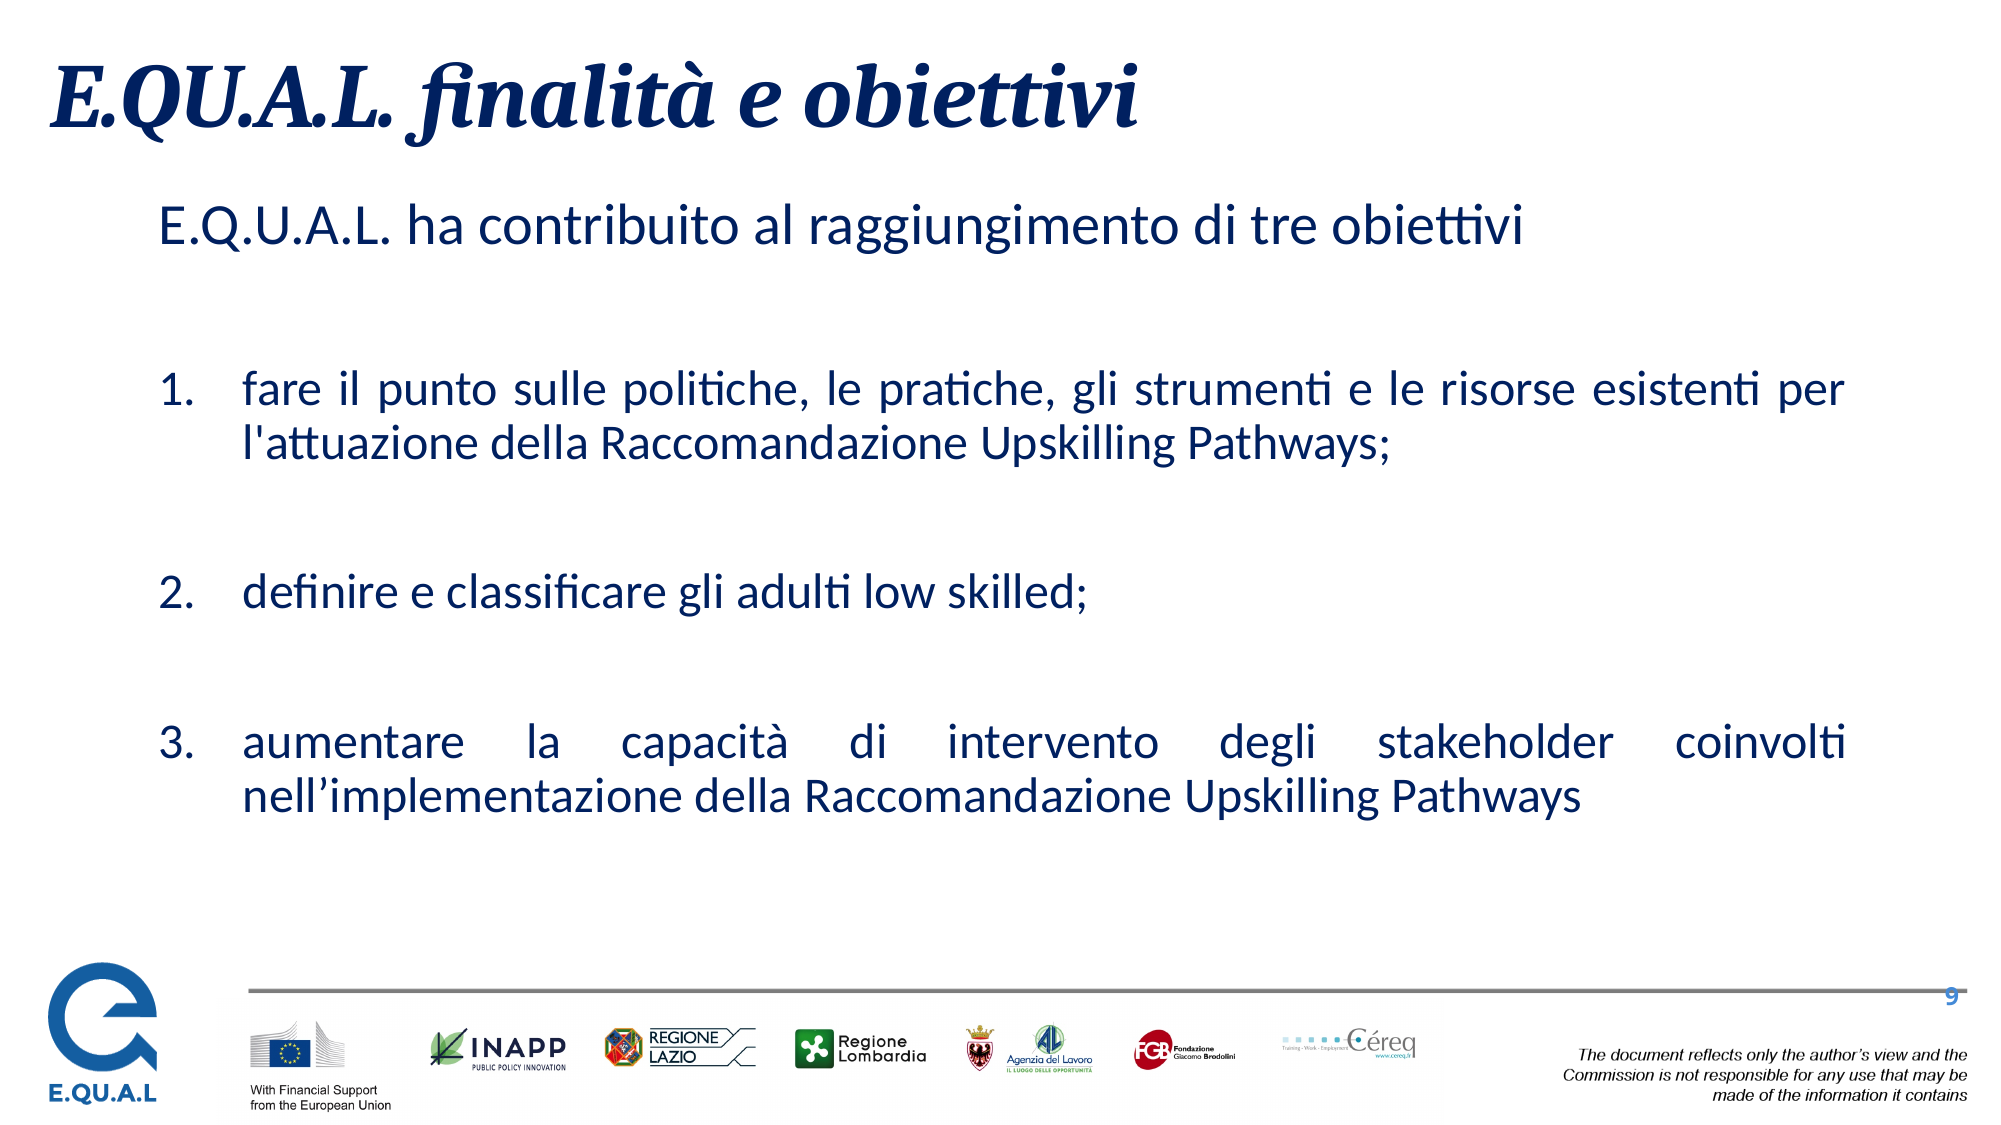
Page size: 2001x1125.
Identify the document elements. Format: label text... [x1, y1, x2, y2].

list E.Q.U.A.L. ha contribuito al raggiungimento di tre obiettivi fare il punto sulle politiche, le pratiche, gli strumenti e le risorse esistenti per l'attuazione della Raccomandazione Upskilling Pathways; definire e classificare gli adulti low skilled; aumentare la capacità di intervento degli stakeholder coinvolti nell’implementazione della Raccomandazione Upskilling Pathways [143, 187, 1863, 1014]
picture [0, 943, 2000, 1125]
title E.QU.A.L. finalità e obiettivi [35, 37, 1818, 158]
